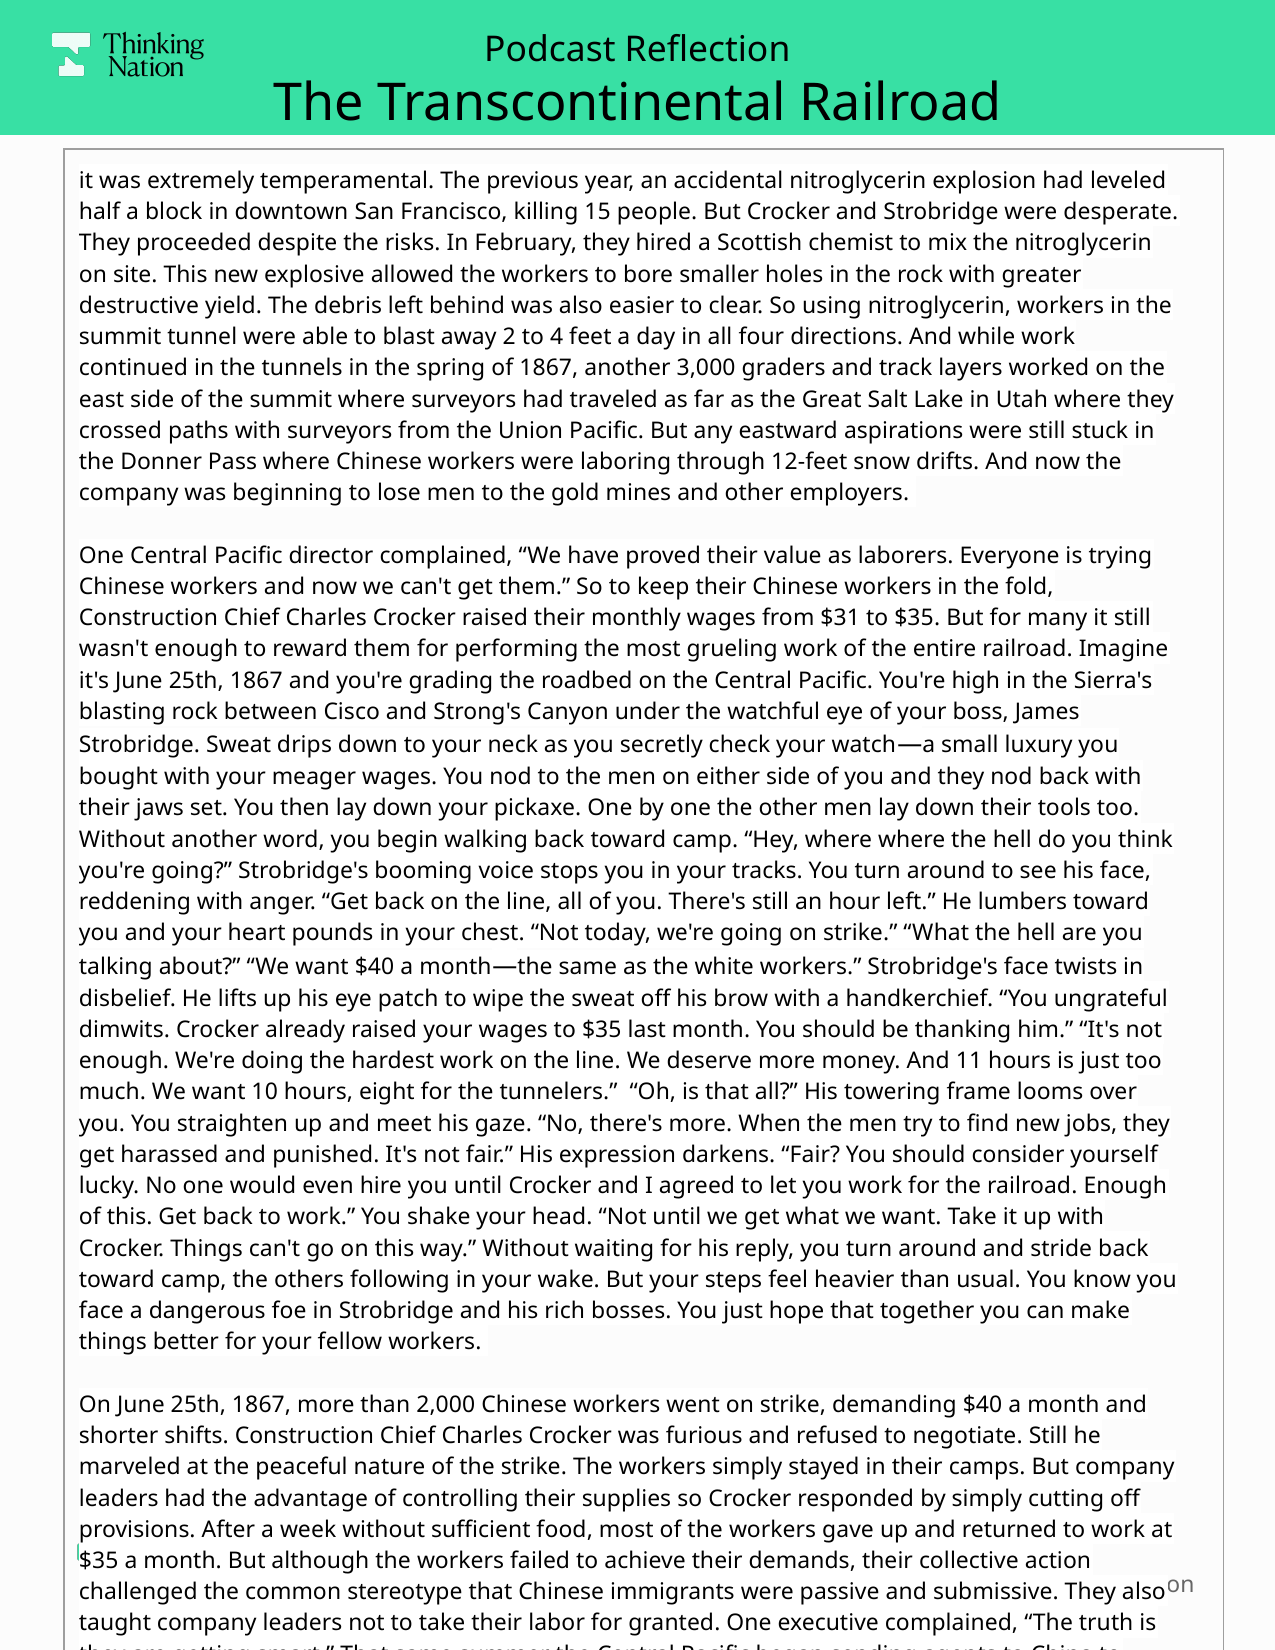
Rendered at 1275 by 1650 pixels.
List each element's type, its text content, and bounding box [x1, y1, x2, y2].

table_header it was extremely temperamental. The previous year, an accidental nitroglycerin explosion had leveled half a block in downtown San Francisco, killing 15 people. But Crocker and Strobridge were desperate. They proceeded despite the risks. In February, they hired a Scottish chemist to mix the nitroglycerin on site. This new explosive allowed the workers to bore smaller holes in the rock with greater destructive yield. The debris left behind was also easier to clear. So using nitroglycerin, workers in the summit tunnel were able to blast away 2 to 4 feet a day in all four directions. And while work continued in the tunnels in the spring of 1867, another 3,000 graders and track layers worked on the east side of the summit where surveyors had traveled as far as the Great Salt Lake in Utah where they crossed paths with surveyors from the Union Pacific. But any eastward aspirations were still stuck in the Donner Pass where Chinese workers were laboring through 12-feet snow drifts. And now the company was beginning to lose men to the gold mines and other employers. One Central Pacific director complained, “We have proved their value as laborers. Everyone is trying Chinese workers and now we can't get them.” So to keep their Chinese workers in the fold, Construction Chief Charles Crocker raised their monthly wages from $31 to $35. But for many it still wasn't enough to reward them for performing the most grueling work of the entire railroad. Imagine it's June 25th, 1867 and you're grading the roadbed on the Central Pacific. You're high in the Sierra's blasting rock between Cisco and Strong's Canyon under the watchful eye of your boss, James Strobridge. Sweat drips down to your neck as you secretly check your watch—a small luxury you bought with your meager wages. You nod to the men on either side of you and they nod back with their jaws set. You then lay down your pickaxe. One by one the other men lay down their tools too. Without another word, you begin walking back toward camp. “Hey, where where the hell do you think you're going?” Strobridge's booming voice stops you in your tracks. You turn around to see his face, reddening with anger. “Get back on the line, all of you. There's still an hour left.” He lumbers toward you and your heart pounds in your chest. “Not today, we're going on strike.” “What the hell are you talking about?” “We want $40 a month—the same as the white workers.” Strobridge's face twists in disbelief. He lifts up his eye patch to wipe the sweat off his brow with a handkerchief. “You ungrateful dimwits. Crocker already raised your wages to $35 last month. You should be thanking him.” “It's not enough. We're doing the hardest work on the line. We deserve more money. And 11 hours is just too much. We want 10 hours, eight for the tunnelers.” “Oh, is that all?” His towering frame looms over you. You straighten up and meet his gaze. “No, there's more. When the men try to find new jobs, they get harassed and punished. It's not fair.” His expression darkens. “Fair? You should consider yourself lucky. No one would even hire you until Crocker and I agreed to let you work for the railroad. Enough of this. Get back to work.” You shake your head. “Not until we get what we want. Take it up with Crocker. Things can't go on this way.” Without waiting for his reply, you turn around and stride back toward camp, the others following in your wake. But your steps feel heavier than usual. You know you face a dangerous foe in Strobridge and his rich bosses. You just hope that together you can make things better for your fellow workers. On June 25th, 1867, more than 2,000 Chinese workers went on strike, demanding $40 a month and shorter shifts. Construction Chief Charles Crocker was furious and refused to negotiate. Still he marveled at the peaceful nature of the strike. The workers simply stayed in their camps. But company leaders had the advantage of controlling their supplies so Crocker responded by simply cutting off provisions. After a week without sufficient food, most of the workers gave up and returned to work at $35 a month. But although the workers failed to achieve their demands, their collective action challenged the common stereotype that Chinese immigrants were passive and submissive. They also taught company leaders not to take their labor for granted. One executive complained, “The truth is they are getting smart.” That same summer the Central Pacific began sending agents to China to recruit even more workers. [65, 150, 1223, 1650]
picture [63, 1533, 135, 1605]
text_box Podcast Reflection The Transcontinental Railroad [0, 0, 1275, 135]
picture [35, 17, 210, 91]
